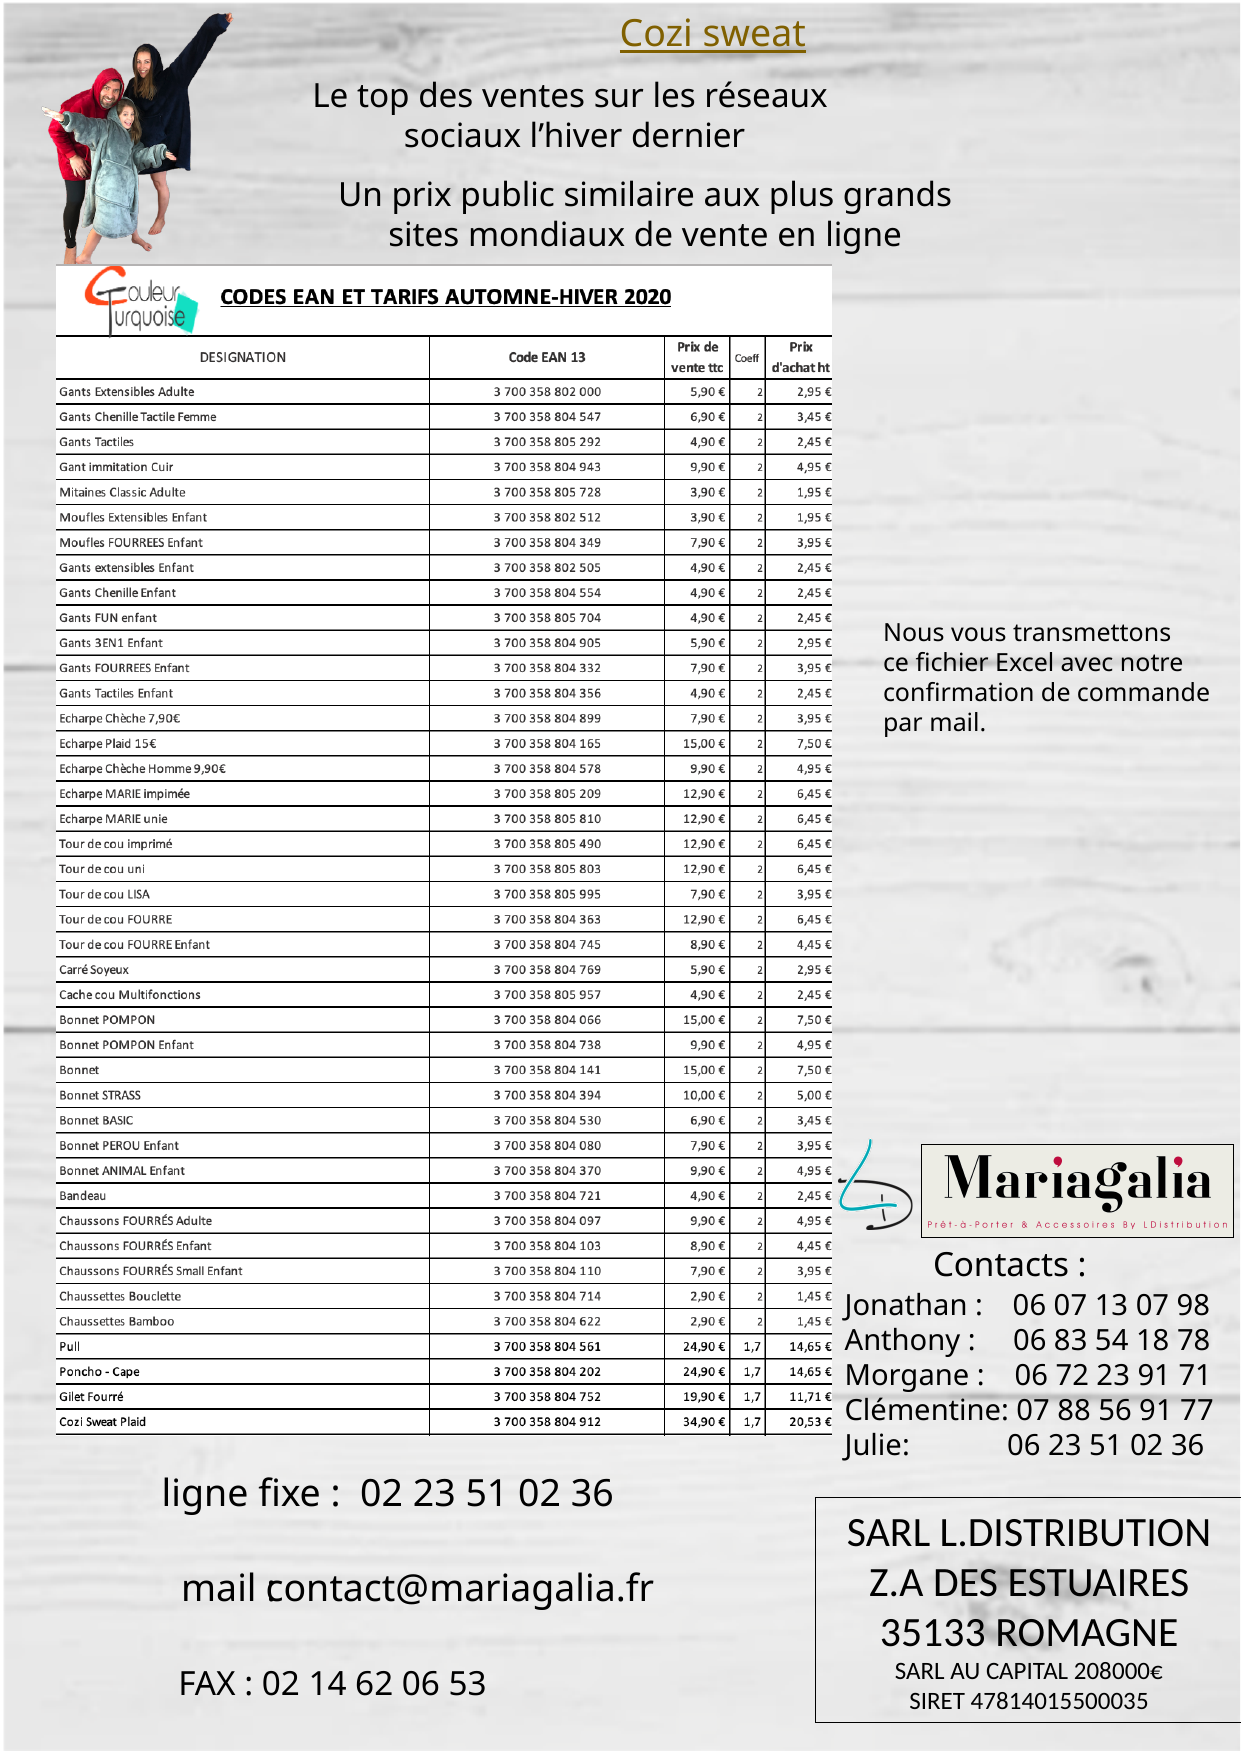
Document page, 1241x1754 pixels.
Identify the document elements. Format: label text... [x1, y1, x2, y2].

text_box Cozi sweat [604, 2, 821, 62]
text_box Le top des ventes sur les réseaux sociaux l’hiver dernier [297, 67, 844, 162]
text_box FAX : 02 14 62 06 53 [163, 1654, 502, 1710]
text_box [174, 1556, 646, 1618]
picture [0, 2, 1241, 1749]
text_box Un prix public similaire aux plus grands sites mondiaux de vente en ligne [323, 166, 968, 254]
text_box ligne fixe : 02 23 51 02 36 [146, 1500, 630, 1522]
text_box SARL L.DISTRIBUTION Z.A DES ESTUAIRES 35133 ROMAGNE SARL AU CAPITAL 208000€ SIRET 47814015500035 [815, 1500, 1241, 1723]
